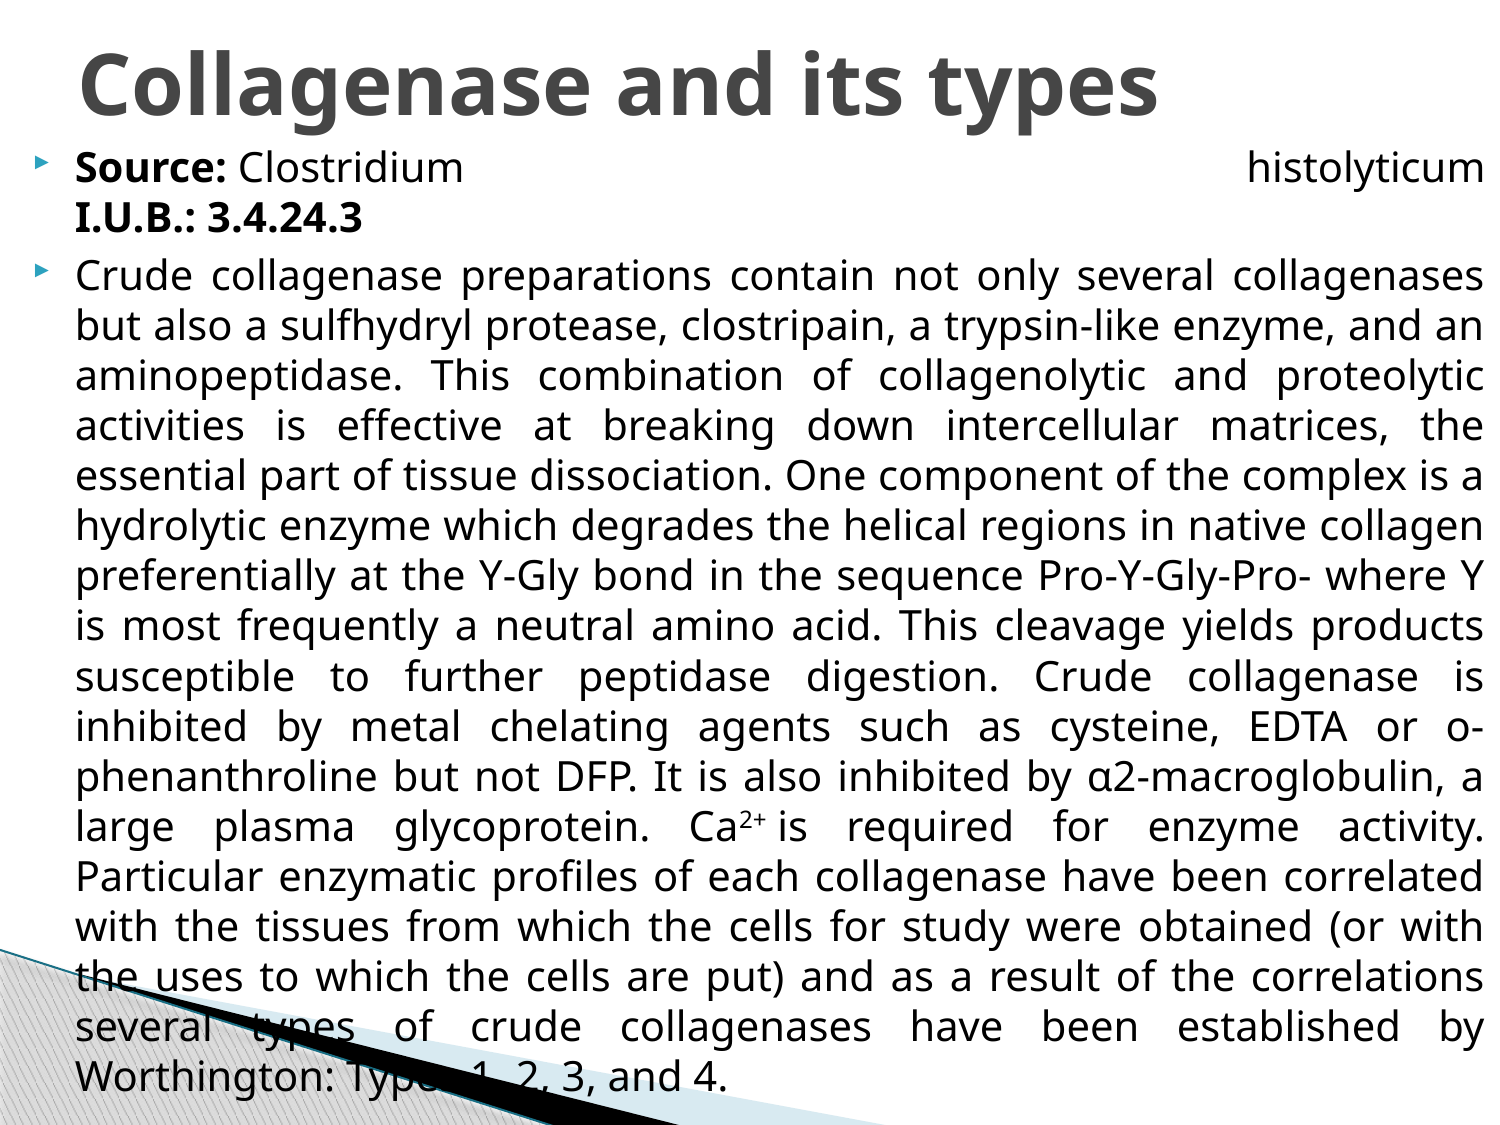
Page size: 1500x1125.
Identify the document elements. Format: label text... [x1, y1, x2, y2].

list Source: Clostridium histolyticum I.U.B.: 3.4.24.3 Crude collagenase preparations contain not only several collagenases but also a sulfhydryl protease, clostripain, a trypsin-like enzyme, and an aminopeptidase. This combination of collagenolytic and proteolytic activities is effective at breaking down intercellular matrices, the essential part of tissue dissociation. One component of the complex is a hydrolytic enzyme which degrades the helical regions in native collagen preferentially at the Y-Gly bond in the sequence Pro-Y-Gly-Pro- where Y is most frequently a neutral amino acid. This cleavage yields products susceptible to further peptidase digestion. Crude collagenase is inhibited by metal chelating agents such as cysteine, EDTA or o-phenanthroline but not DFP. It is also inhibited by α2-macroglobulin, a large plasma glycoprotein. Ca2+ is required for enzyme activity. Particular enzymatic profiles of each collagenase have been correlated with the tissues from which the cells for study were obtained (or with the uses to which the cells are put) and as a result of the correlations several types of crude collagenases have been established by Worthington: Types 1, 2, 3, and 4. [0, 75, 1500, 1050]
title Collagenase and its types [62, 0, 1413, 75]
